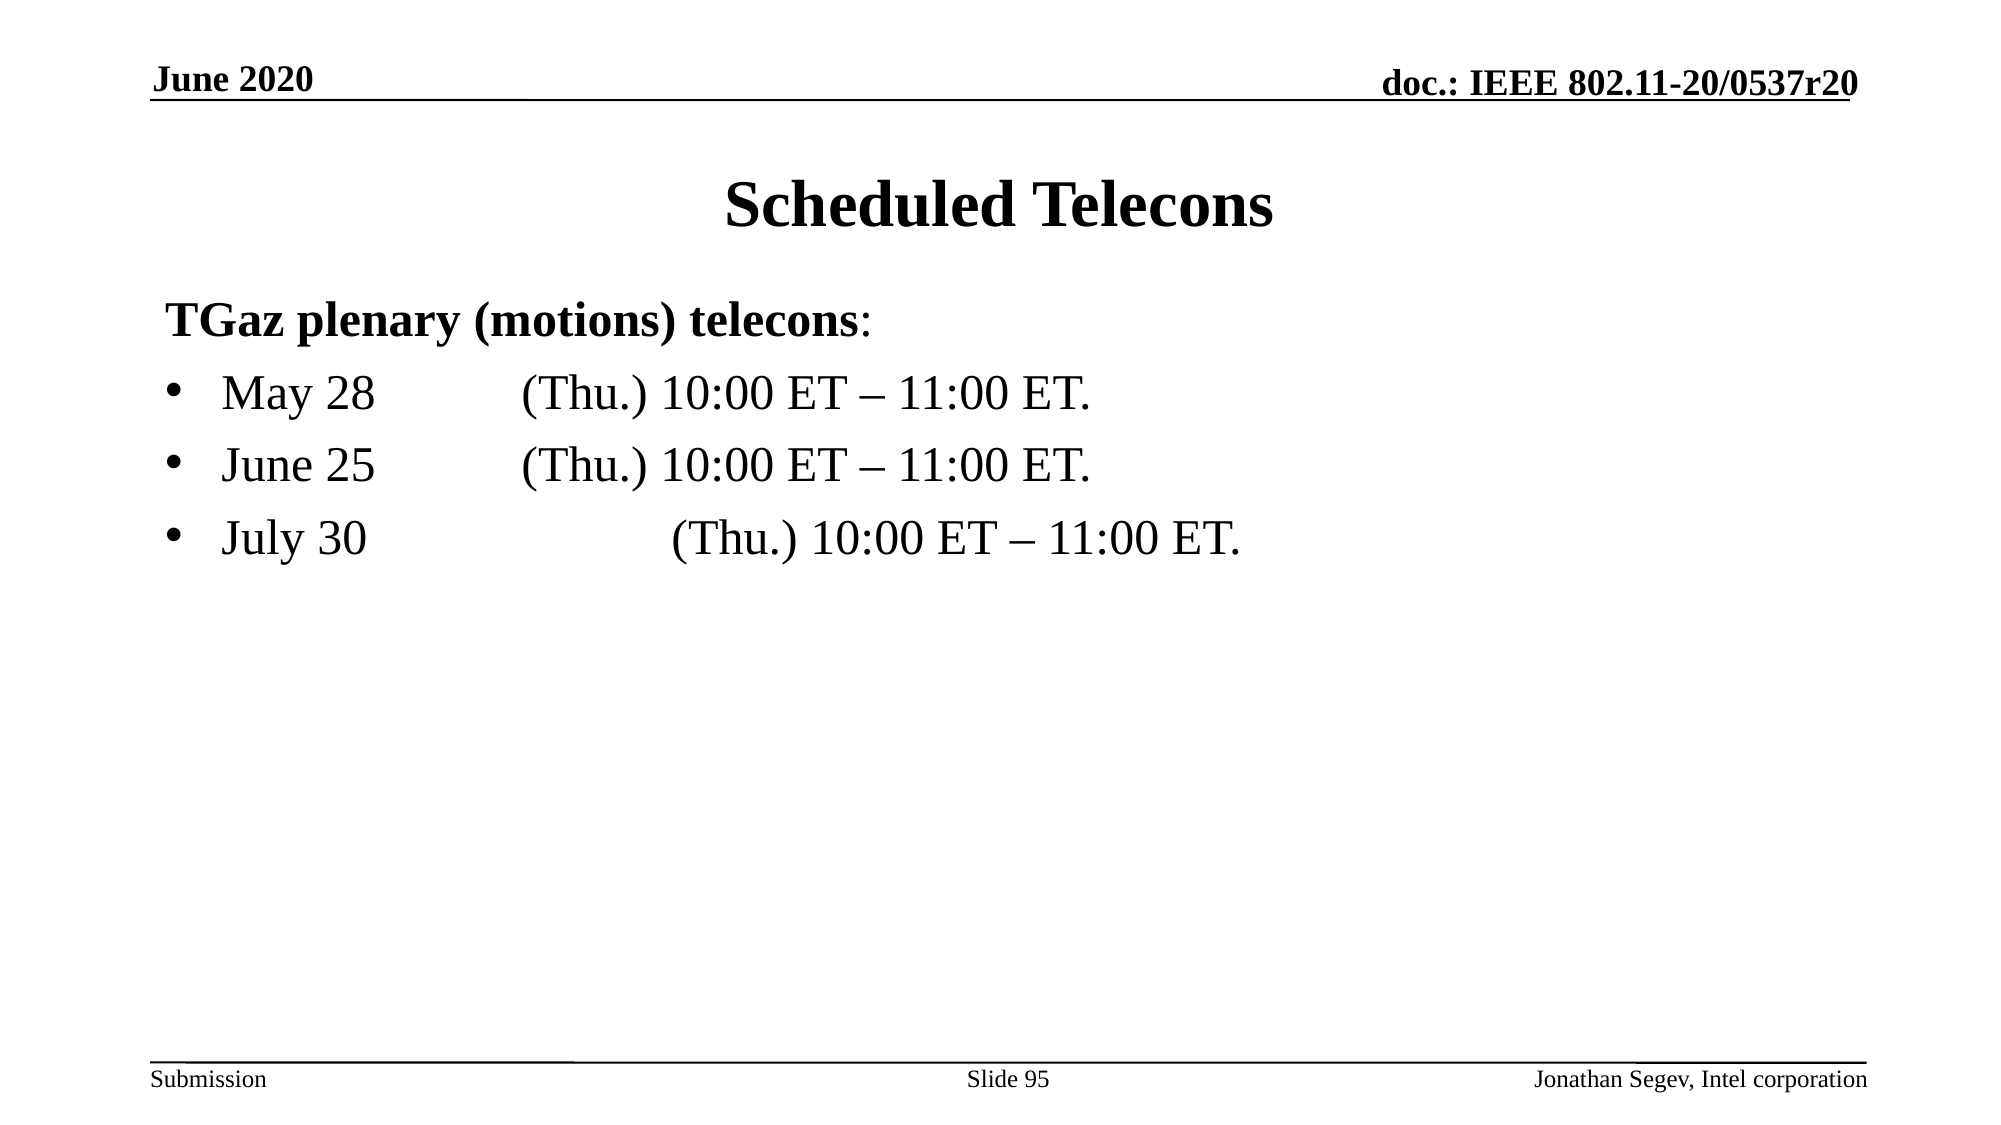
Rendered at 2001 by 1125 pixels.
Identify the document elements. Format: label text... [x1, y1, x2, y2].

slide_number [152, 54, 563, 100]
list TGaz plenary (motions) telecons: May 28 (Thu.) 10:00 ET – 11:00 ET. June 25 (Thu.) 10:00 ET – 11:00 ET. July 30 (Thu.) 10:00 ET – 11:00 ET. [149, 278, 1850, 670]
slide_number Slide 95 [950, 1061, 1067, 1123]
footer Jonathan Segev, Intel corporation [1171, 1061, 1869, 1093]
title Scheduled Telecons [149, 112, 1850, 278]
